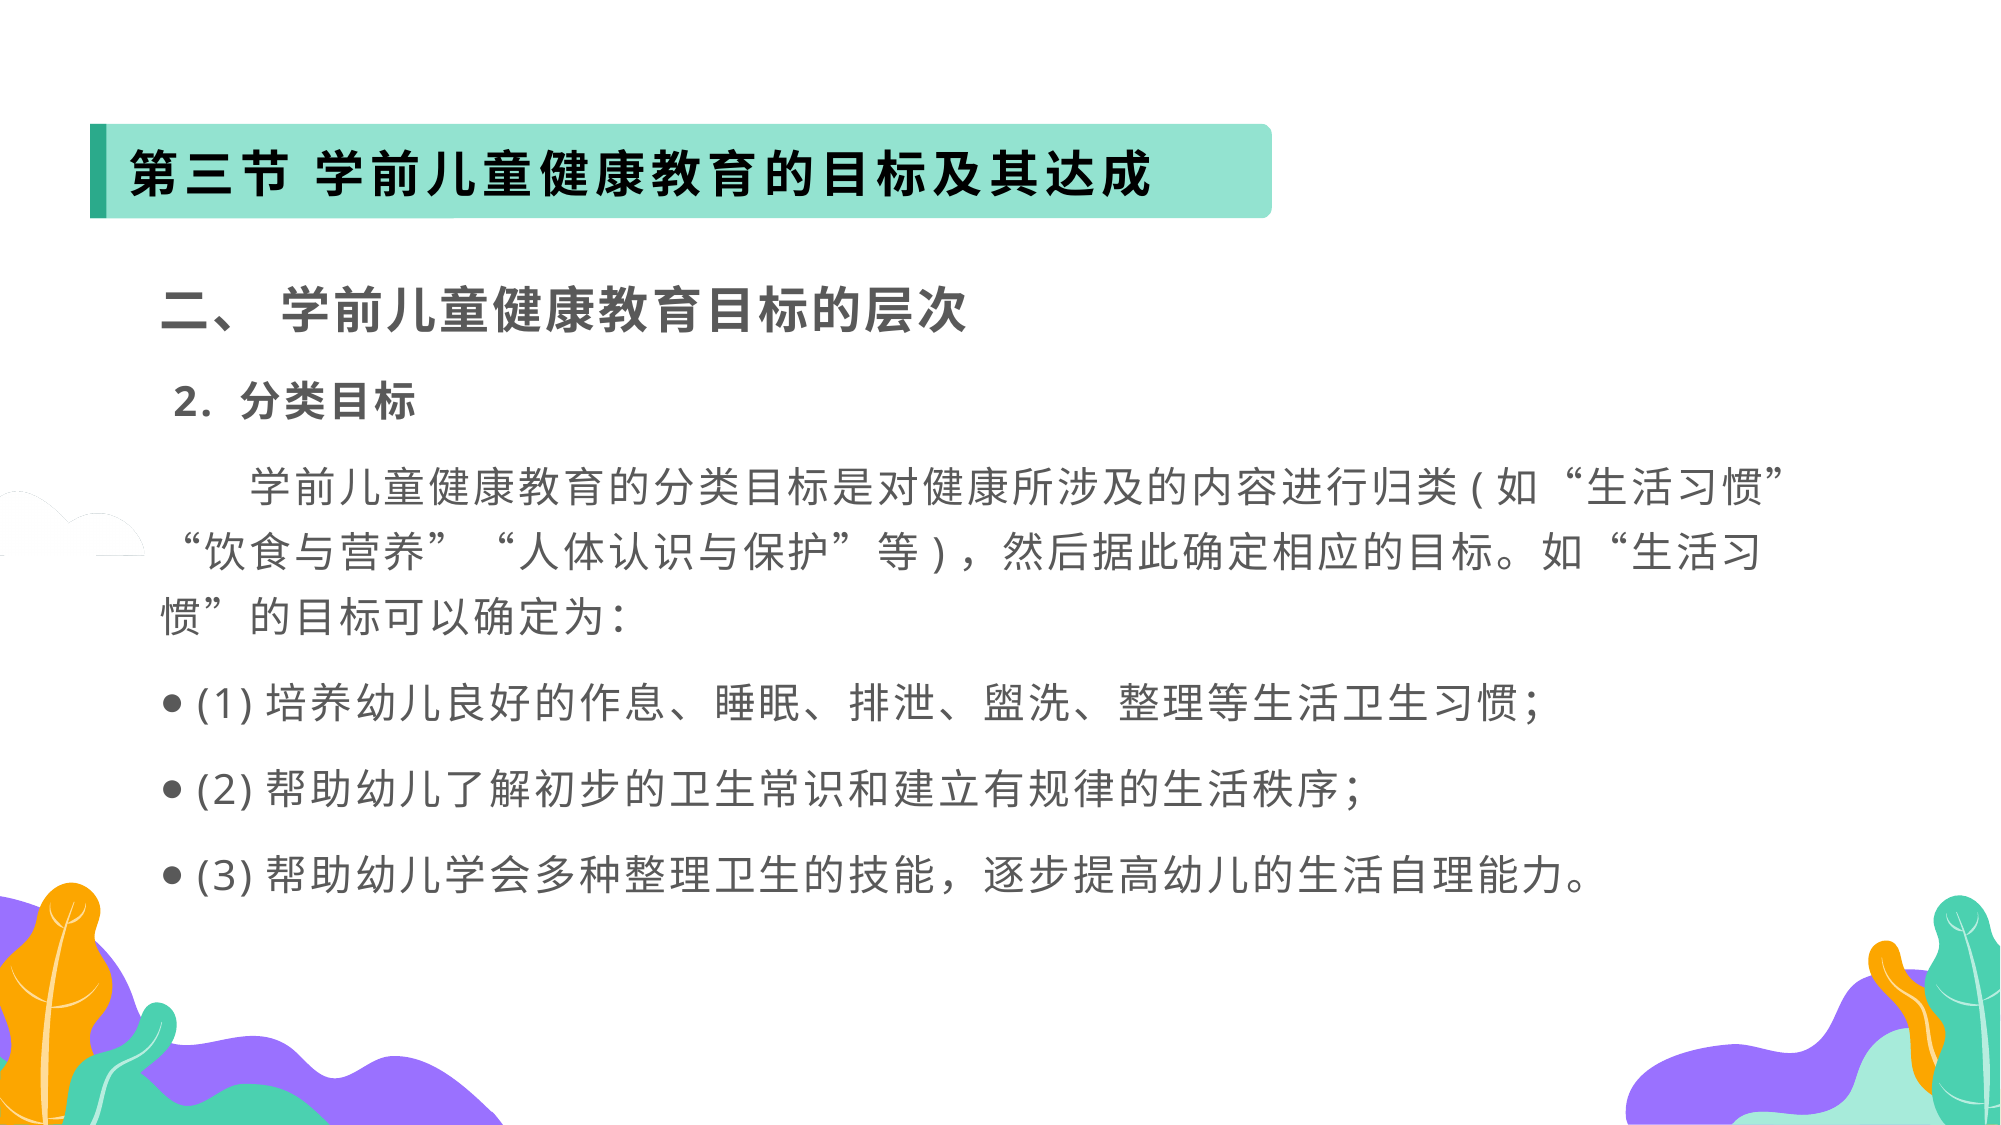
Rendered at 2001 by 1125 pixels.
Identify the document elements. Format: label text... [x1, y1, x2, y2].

picture [0, 451, 144, 556]
list 二、 学前儿童健康教育目标的层次 2. 分类目标 学前儿童健康教育的分类目标是对健康所涉及的内容进行归类(如“生活习惯”“饮食与营养”“人体认识与保护”等)，然后据此确定相应的目标。如“生活习惯”的目标可以确定为： (1)培养幼儿良好的作息、睡眠、排泄、盥洗、整理等生活卫生习惯； (2)帮助幼儿了解初步的卫生常识和建立有规律的生活秩序； (3)帮助幼儿学会多种整理卫生的技能，逐步提高幼儿的生活自理能力。 [144, 253, 1841, 997]
title 第三节 学前儿童健康教育的目标及其达成 [113, 128, 1251, 217]
